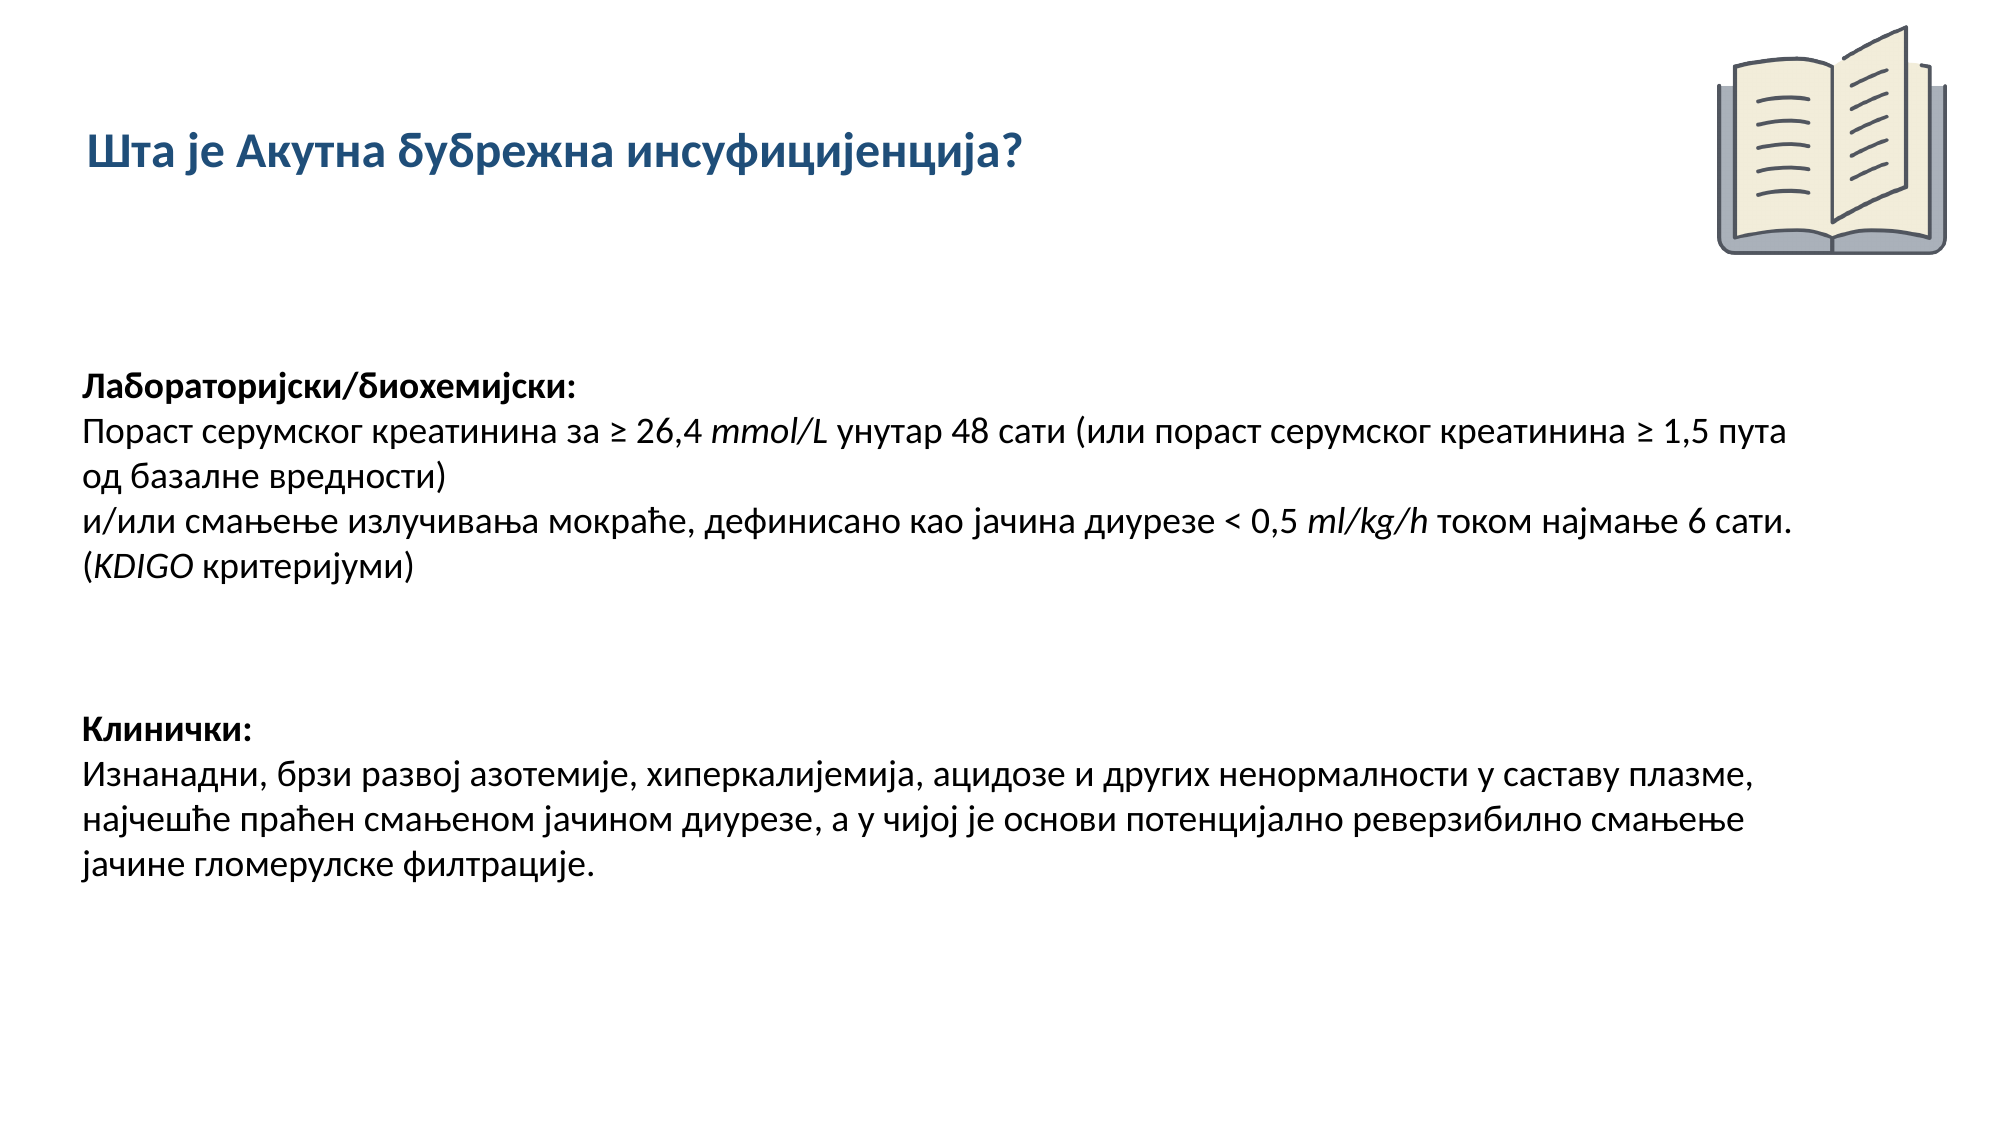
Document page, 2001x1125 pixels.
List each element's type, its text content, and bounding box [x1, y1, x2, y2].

text_box Шта је Акутна бубрежна инсуфицијенција? [72, 109, 1040, 185]
picture [1717, 25, 1947, 255]
text_box Клинички: Изнанадни, брзи развој азотемије, хиперкалијемија, ацидозе и других ненормалности у саставу плазме, најчешће праћен смањеном јачином диурезе, а у чијој је основи потенцијално реверзибилно смањење јачине гломерулске филтрације. [67, 696, 1819, 891]
text_box Лабораторијски/биохемијски: Пораст серумског креатинина за ≥ 26,4 mmol/L унутар 48 сати (или пораст серумског креатинина ≥ 1,5 пута од базалне вредности) и/или смањење излучивања мокраће, дефинисано као јачина диурезе < 0,5 ml/kg/h током најмање 6 сати. (KDIGO критеријуми) [67, 354, 1819, 594]
